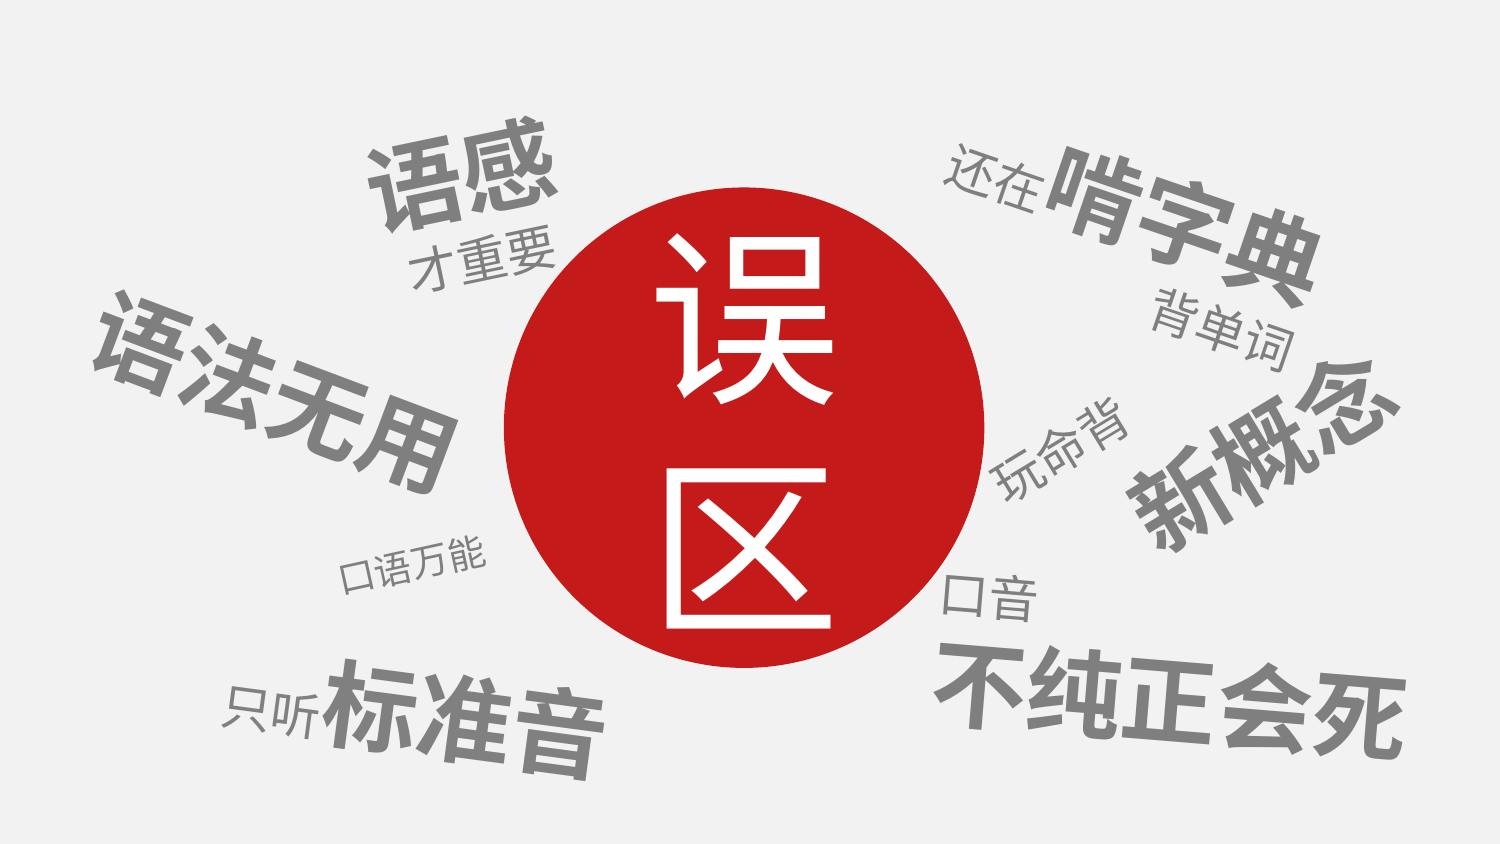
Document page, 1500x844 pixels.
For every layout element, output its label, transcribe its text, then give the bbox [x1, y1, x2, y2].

text_box 还在啃字典 背单词 [900, 78, 1357, 393]
text_box 口语万能 [317, 515, 506, 613]
title 只听标准音 [208, 620, 753, 763]
text_box 口音 不纯正会死 [911, 553, 1434, 785]
text_box 玩命背 新概念 [964, 269, 1433, 575]
text_box 语法无用 [59, 257, 533, 525]
text_box 语感 才重要 [339, 70, 677, 319]
text_box 误区 [502, 185, 987, 671]
